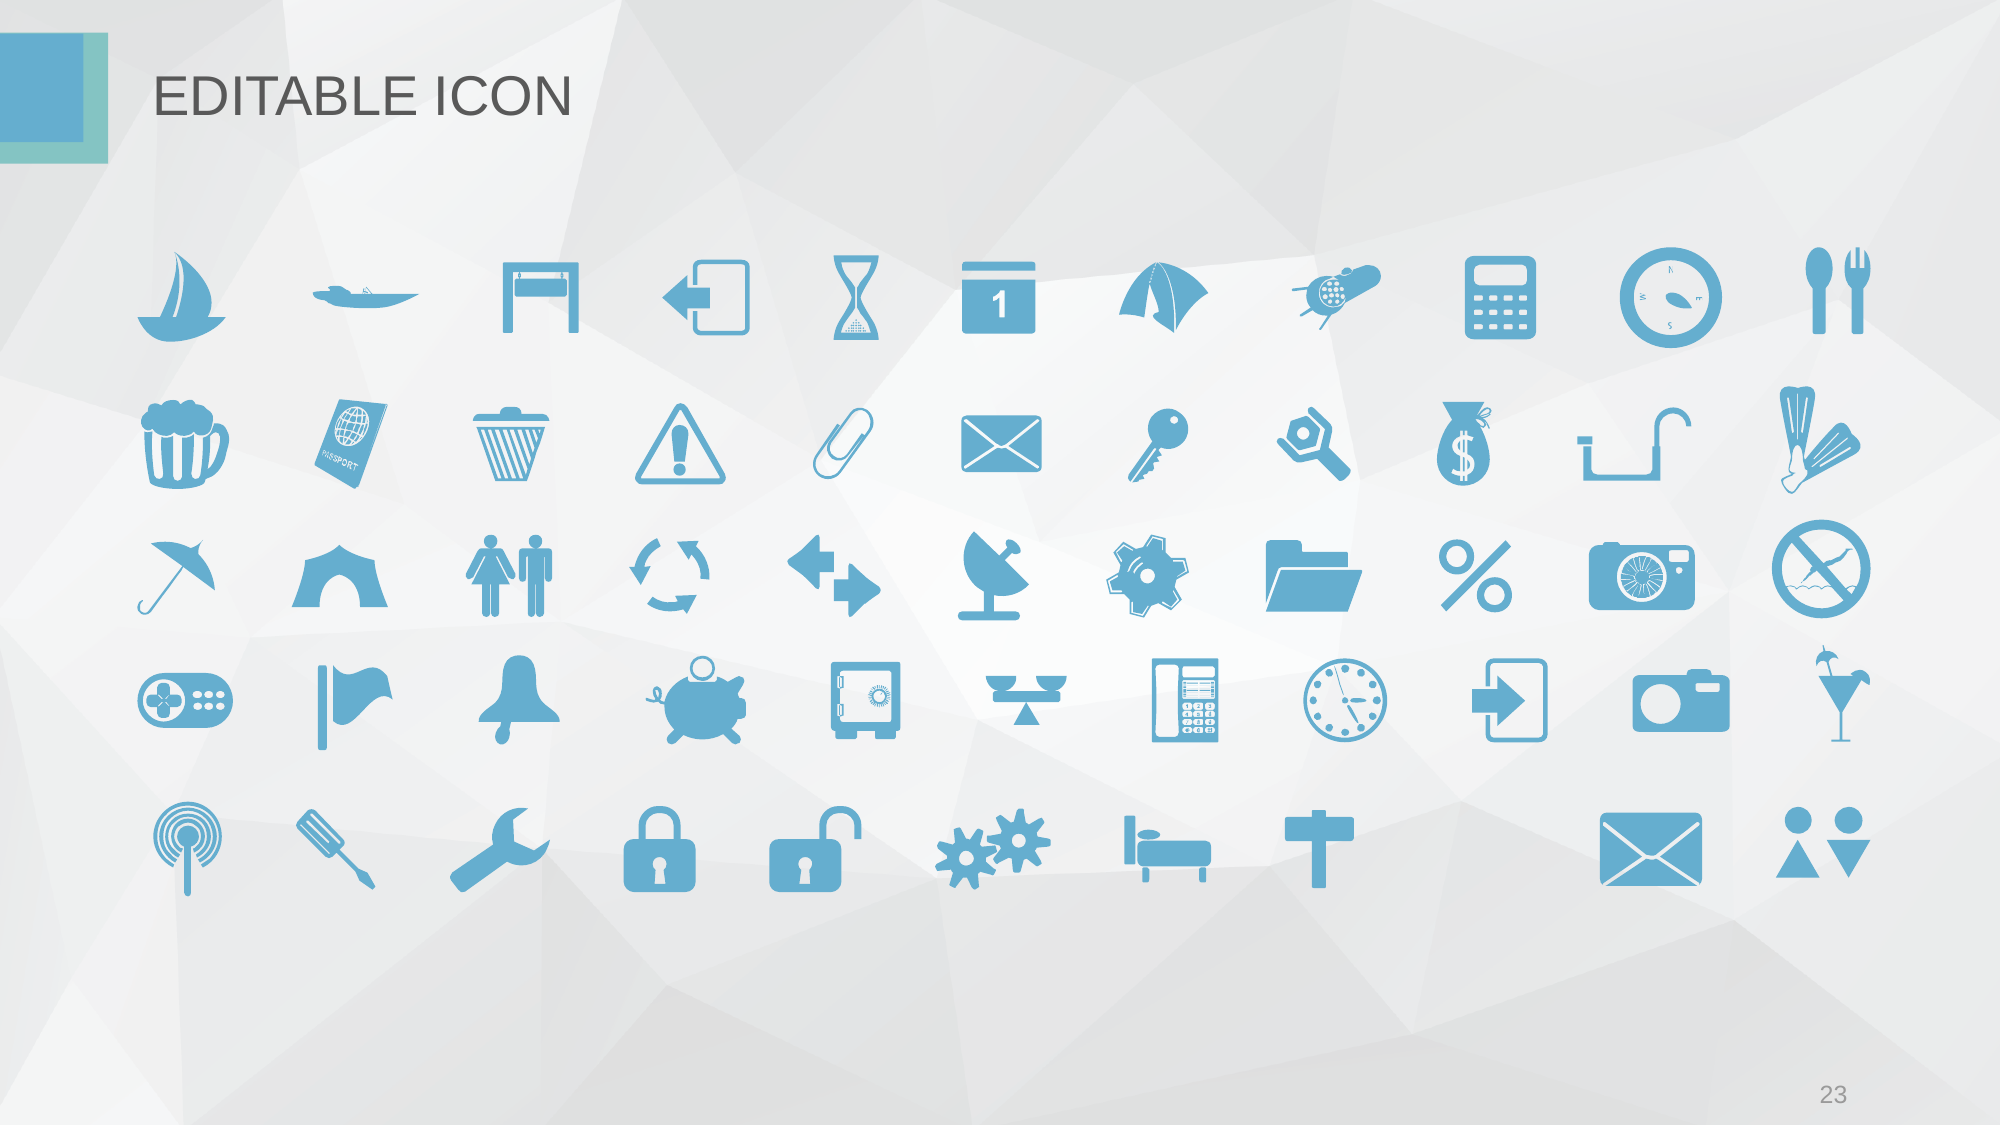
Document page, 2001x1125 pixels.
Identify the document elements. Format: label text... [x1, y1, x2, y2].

text_box [813, 407, 874, 480]
text_box [291, 544, 388, 608]
text_box [317, 665, 327, 751]
text_box [1276, 406, 1351, 481]
text_box [787, 534, 834, 590]
text_box [1775, 839, 1820, 878]
text_box [141, 399, 230, 489]
text_box [1265, 540, 1348, 604]
text_box [137, 672, 233, 728]
text_box [623, 806, 696, 893]
text_box [647, 594, 697, 614]
picture [0, 0, 2000, 1125]
text_box [962, 279, 1036, 334]
text_box [314, 399, 388, 489]
text_box [472, 406, 550, 421]
text_box [769, 806, 862, 893]
text_box [635, 403, 726, 485]
text_box [957, 531, 1030, 621]
text_box [1291, 265, 1381, 330]
text_box [1784, 806, 1812, 834]
text_box [1436, 401, 1492, 486]
text_box [629, 538, 661, 586]
text_box [333, 665, 393, 725]
text_box [465, 534, 516, 618]
text_box [1632, 669, 1730, 732]
text_box [1440, 540, 1512, 612]
text_box [1485, 658, 1548, 743]
text_box [1583, 407, 1692, 481]
text_box [830, 661, 901, 740]
text_box [478, 655, 560, 745]
text_box [1124, 815, 1136, 865]
text_box [1265, 569, 1363, 612]
text_box [312, 285, 420, 309]
text_box [1106, 534, 1190, 618]
text_box [450, 807, 551, 893]
text_box [935, 808, 1051, 890]
text_box [137, 251, 226, 342]
text_box [1472, 675, 1526, 727]
text_box [1137, 829, 1212, 883]
text_box [1771, 519, 1871, 619]
text_box [1599, 812, 1703, 886]
text_box [692, 259, 750, 336]
text_box [1464, 255, 1537, 340]
text_box [1834, 806, 1863, 834]
text_box [961, 415, 1042, 473]
text_box [1805, 247, 1833, 335]
text_box [1127, 408, 1189, 483]
text_box [518, 534, 553, 618]
text_box [676, 540, 710, 580]
text_box [1588, 542, 1695, 611]
text_box [1303, 658, 1388, 743]
text_box [1815, 645, 1870, 742]
text_box [476, 426, 546, 482]
text_box [502, 262, 579, 333]
text_box [1779, 386, 1861, 494]
text_box [1844, 247, 1871, 335]
text_box [1439, 539, 1475, 575]
text_box [1826, 839, 1871, 878]
text_box [295, 809, 376, 890]
text_box [1476, 577, 1512, 613]
text_box [153, 801, 222, 897]
text_box [833, 255, 879, 340]
text_box [962, 261, 1036, 271]
slide_number 23 [1412, 1063, 1863, 1124]
text_box [1577, 436, 1593, 445]
text_box [662, 275, 710, 321]
text_box [1151, 658, 1219, 743]
text_box [1284, 810, 1354, 889]
text_box [985, 675, 1067, 725]
text_box [137, 539, 215, 615]
text_box [833, 563, 881, 618]
text_box [1119, 262, 1209, 333]
text_box [645, 655, 746, 745]
text_box [1619, 247, 1723, 349]
title EDITABLE ICON [137, 59, 1863, 136]
